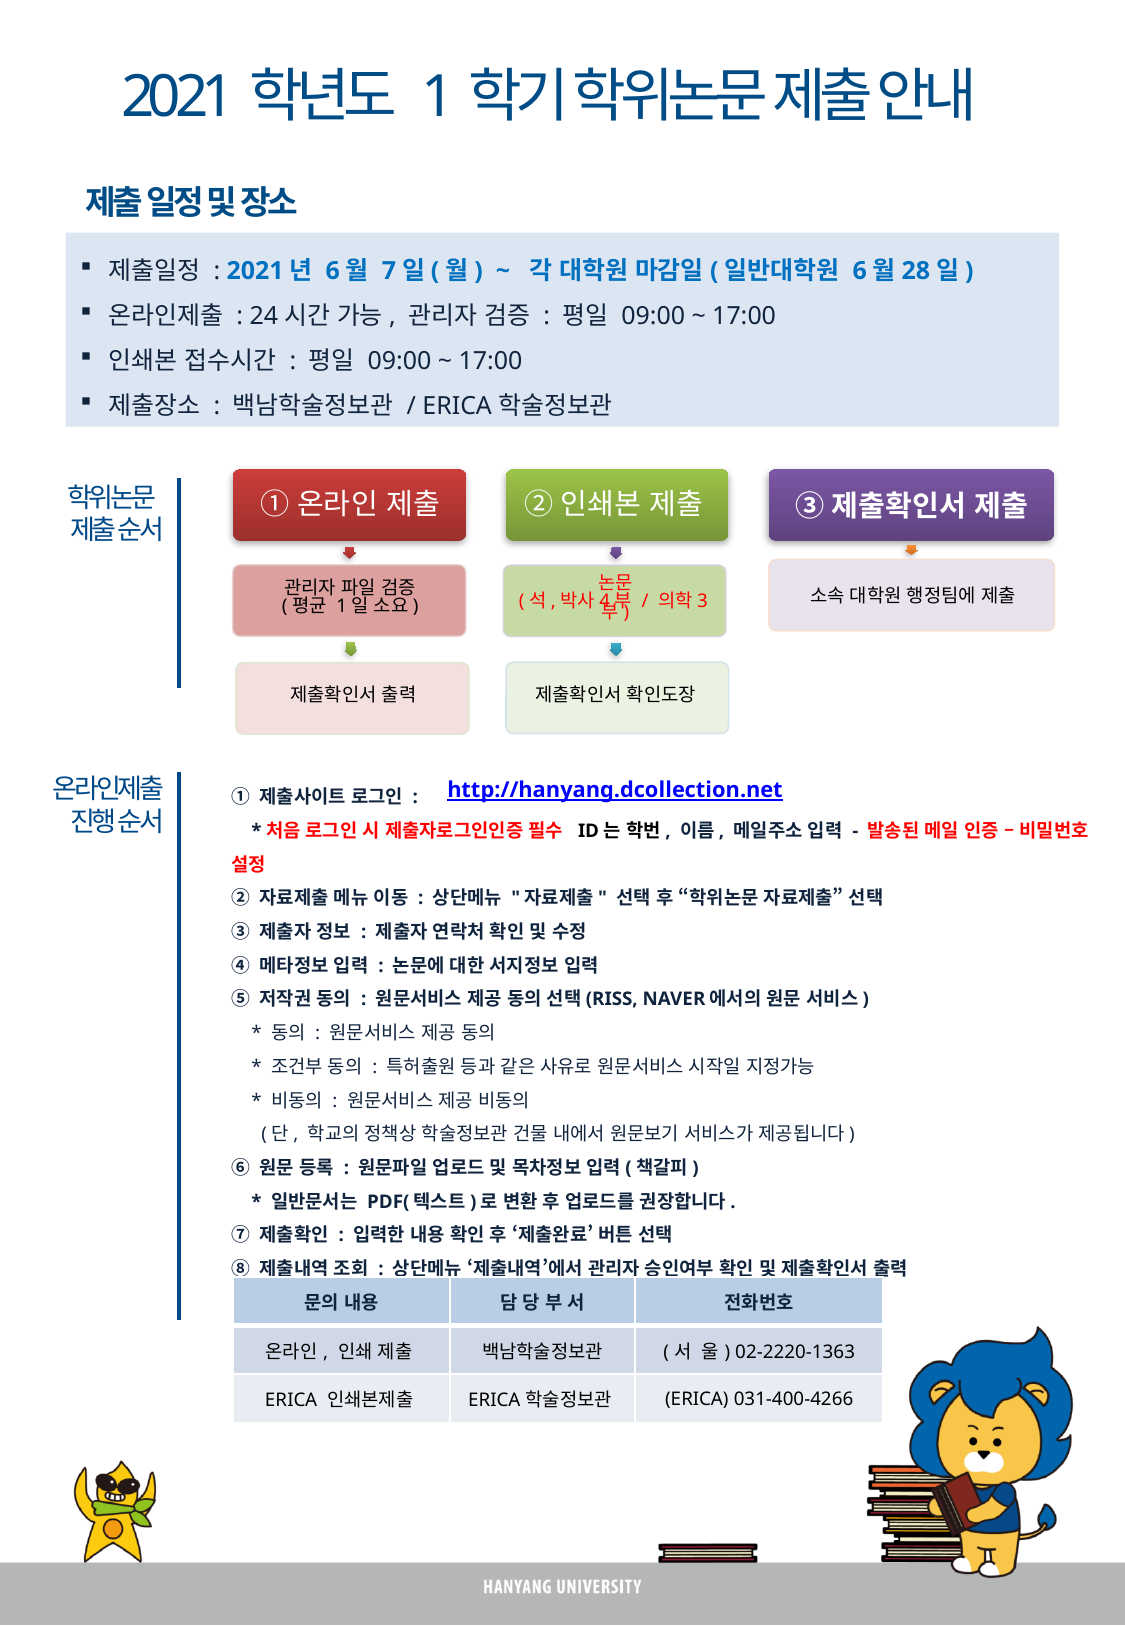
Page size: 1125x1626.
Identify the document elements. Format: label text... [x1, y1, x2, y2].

picture [0, 762, 1125, 1625]
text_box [0, 764, 180, 1320]
text_box 2021학년도 1학기 학위논문 제출 안내 [106, 51, 1069, 136]
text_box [0, 472, 180, 689]
text_box 제출일정 : 2021년 6월 7일(월) ~ 각 대학원 마감일(일반대학원 6월28일) 온라인제출 : 24시간 가능, 관리자 검증 : 평일 09:00 ~ 17:00 인쇄본 접수시간 : 평일 09:00 ~ 17:00 제출장소 : 백남학술정보관 / ERICA학술정보관 [65, 232, 1060, 427]
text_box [232, 398, 1055, 805]
text_box 제출 일정 및 장소 [68, 178, 457, 224]
